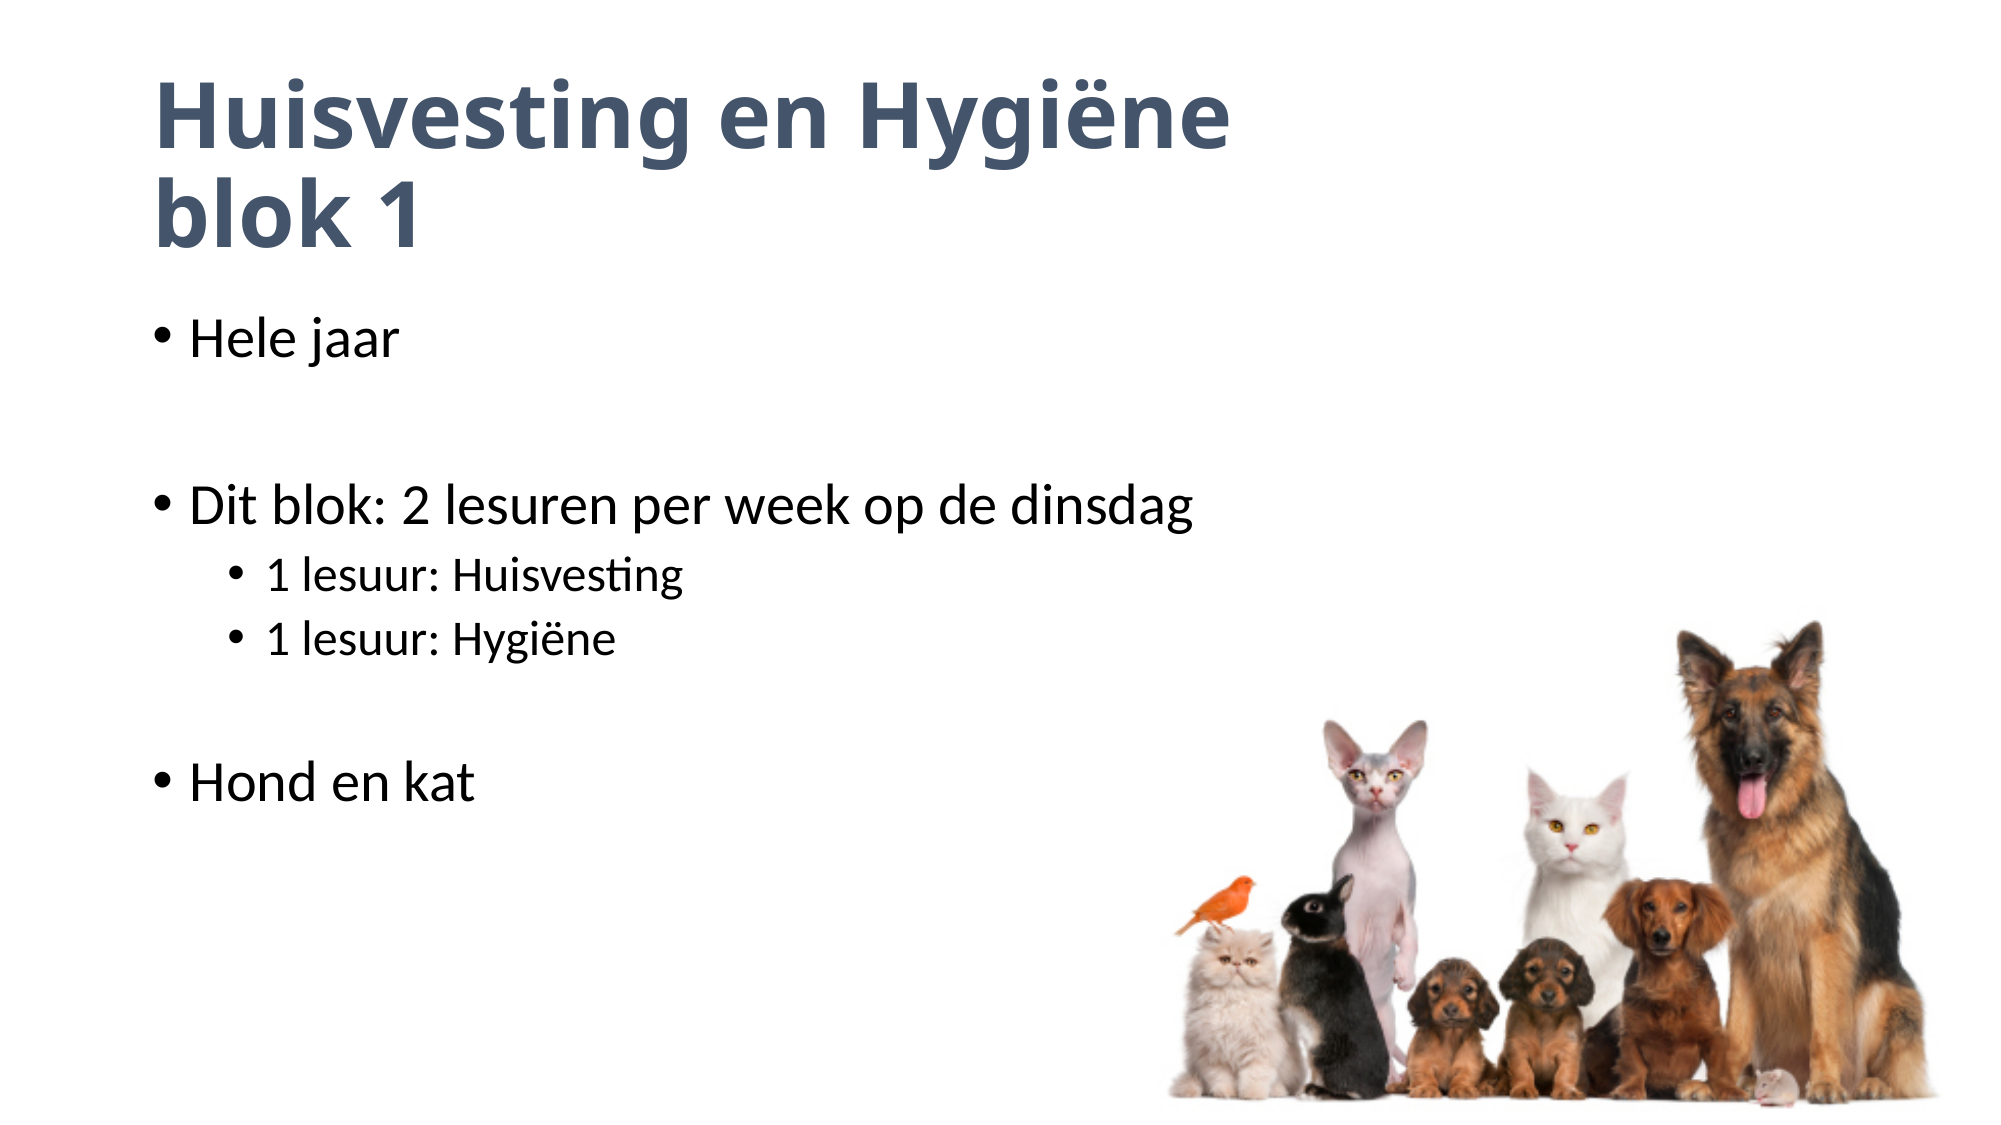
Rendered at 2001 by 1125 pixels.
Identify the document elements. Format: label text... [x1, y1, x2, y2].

title Huisvesting en Hygiëne blok 1 [137, 59, 1863, 278]
picture [1094, 574, 2000, 1125]
list Hele jaar Dit blok: 2 lesuren per week op de dinsdag 1 lesuur: Huisvesting 1 lesuur: Hygiëne Hond en kat [137, 299, 1863, 1014]
